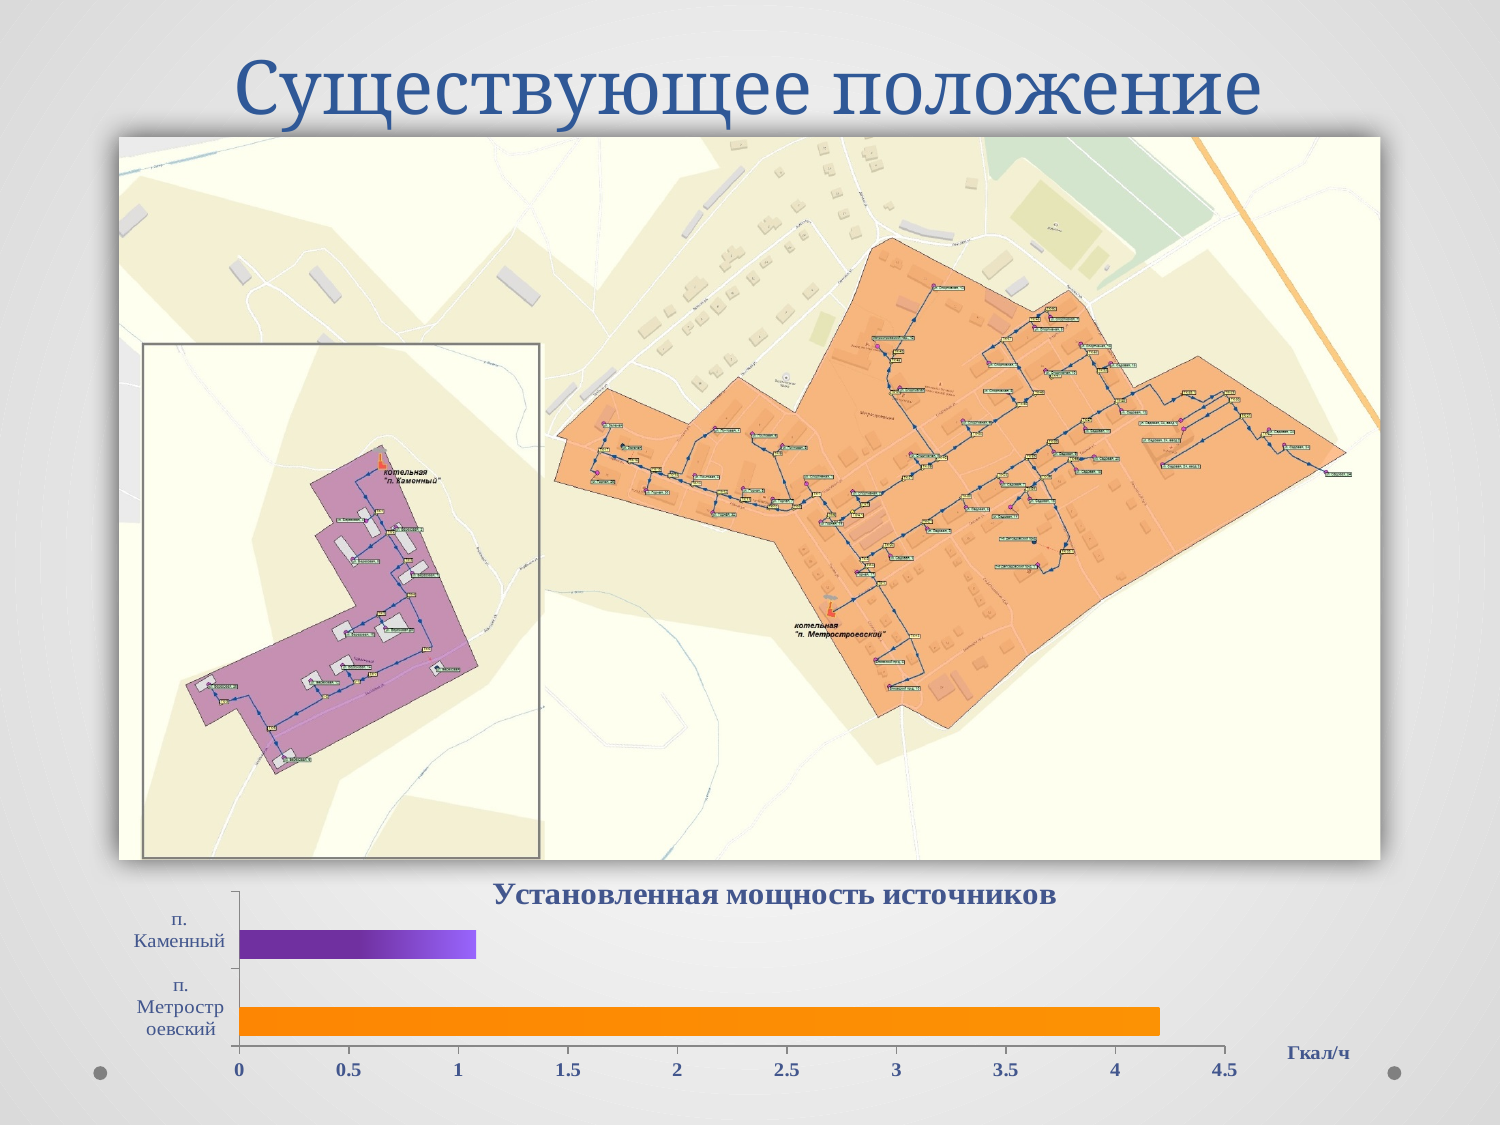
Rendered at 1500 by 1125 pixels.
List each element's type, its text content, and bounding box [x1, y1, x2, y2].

chart [133, 859, 1441, 1082]
title Существующее положение [84, 21, 1414, 138]
picture [118, 137, 1381, 860]
